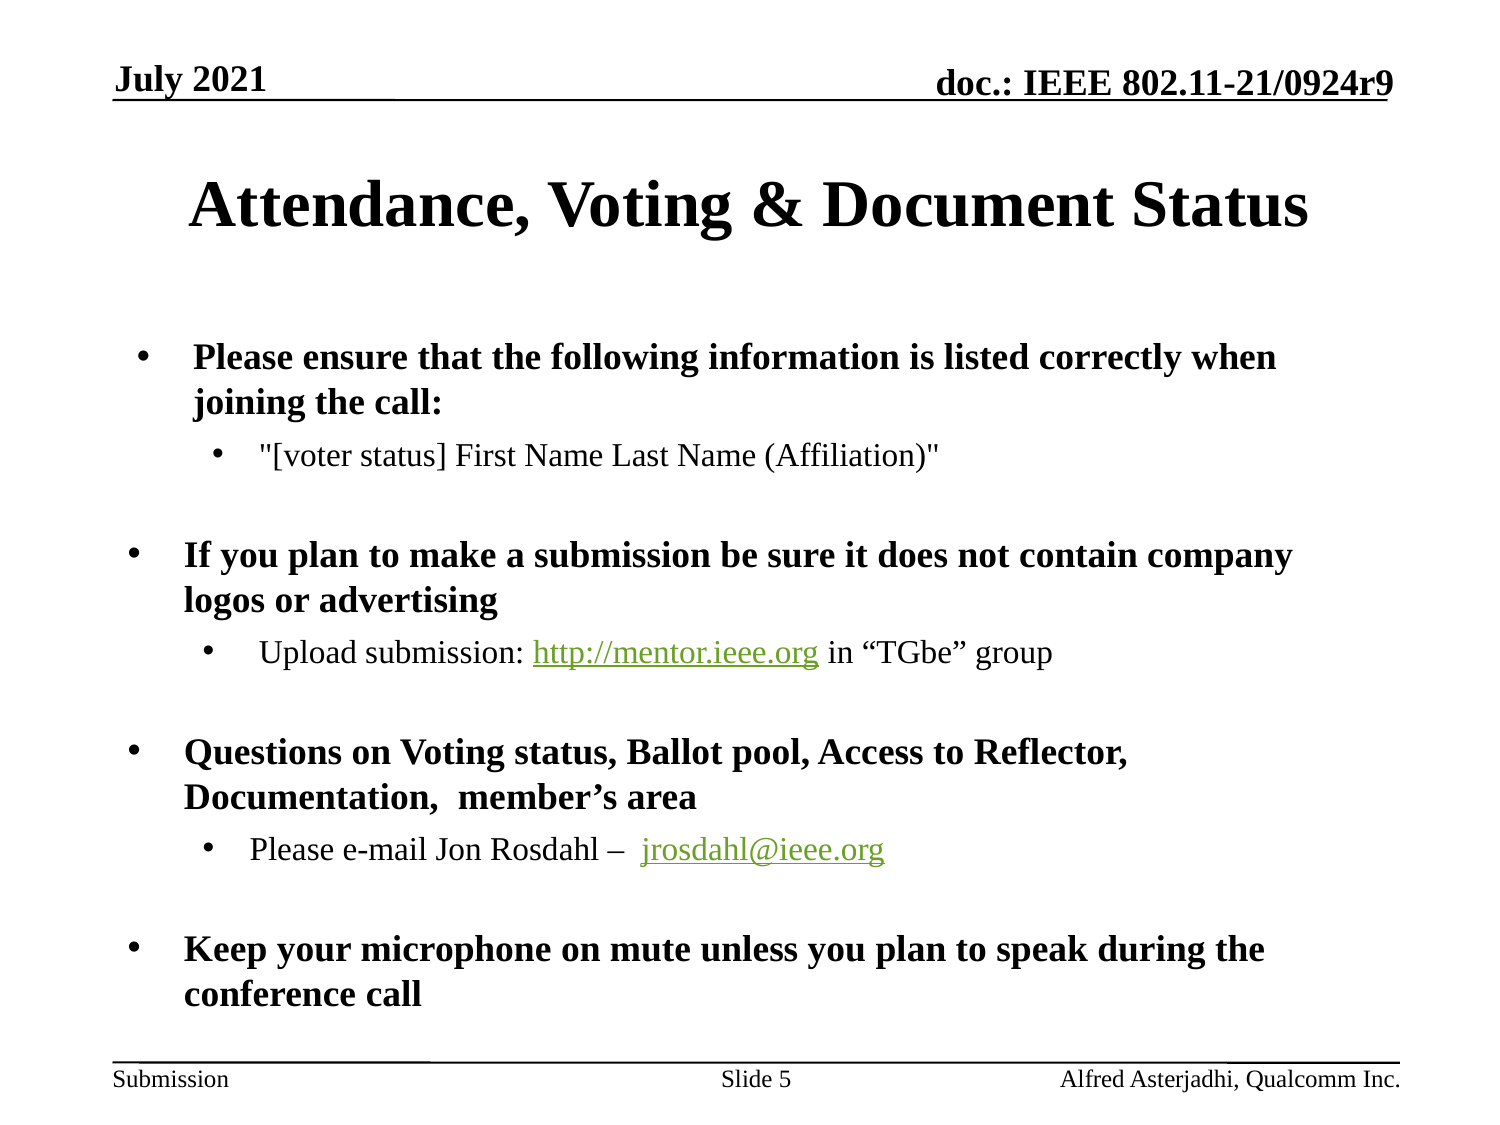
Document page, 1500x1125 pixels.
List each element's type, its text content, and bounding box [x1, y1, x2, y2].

slide_number Slide 5 [712, 1061, 800, 1123]
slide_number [114, 54, 423, 100]
footer Alfred Asterjadhi, Qualcomm Inc. [878, 1061, 1402, 1093]
list Please ensure that the following information is listed correctly when joining the call: "[voter status] First Name Last Name (Affiliation)" If you plan to make a submission be sure it does not contain company logos or advertising Upload submission: http://mentor.ieee.org in “TGbe” group Questions on Voting status, Ballot pool, Access to Reflector, Documentation, member’s area Please e-mail Jon Rosdahl – jrosdahl@ieee.org Keep your microphone on mute unless you plan to speak during the conference call [112, 324, 1388, 1038]
title Attendance, Voting & Document Status [112, 112, 1388, 288]
